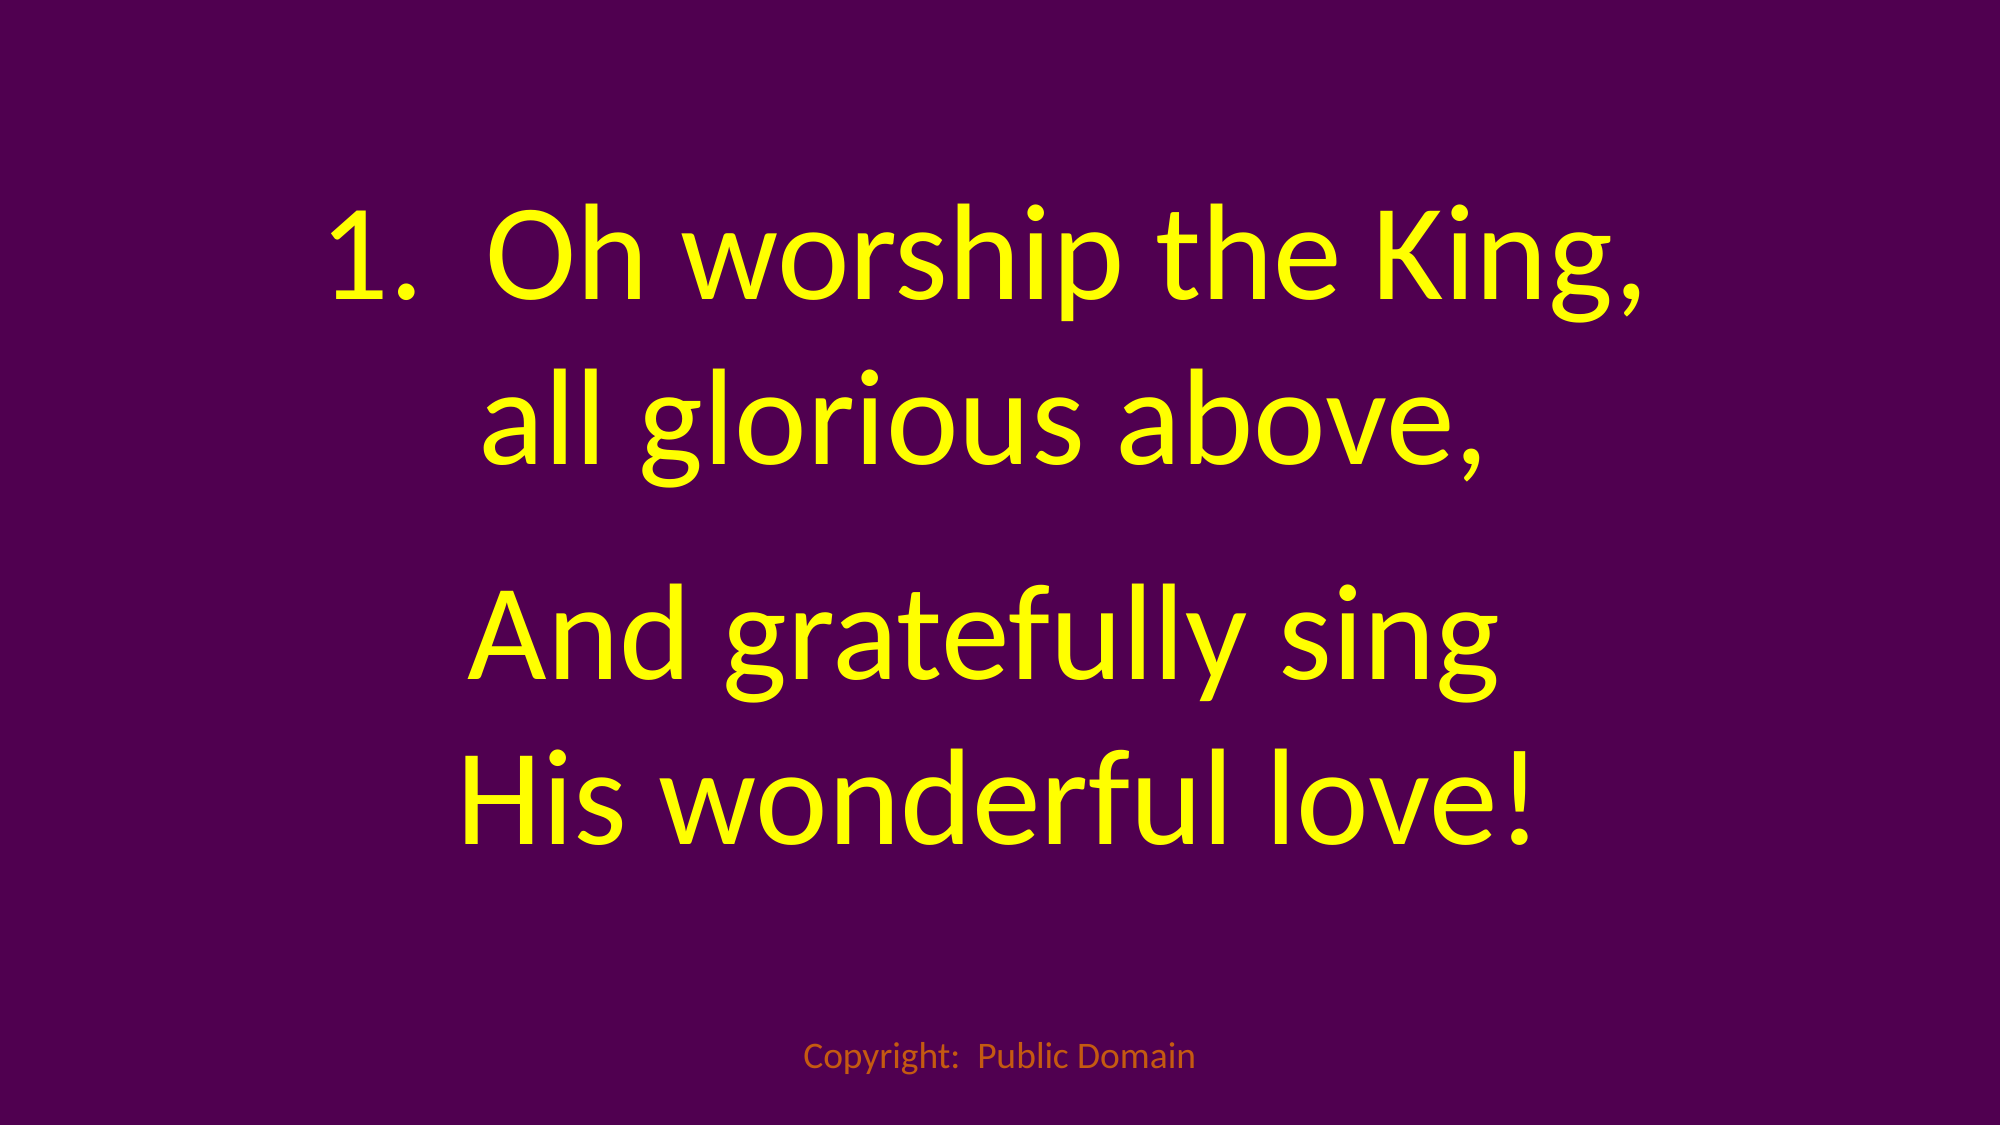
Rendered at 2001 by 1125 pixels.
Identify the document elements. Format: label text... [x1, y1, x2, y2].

text_box Copyright: Public Domain [26, 1023, 1973, 1083]
text_box 1. Oh worship the King, all glorious above, And gratefully sing His wonderful love! [0, 154, 2000, 1015]
